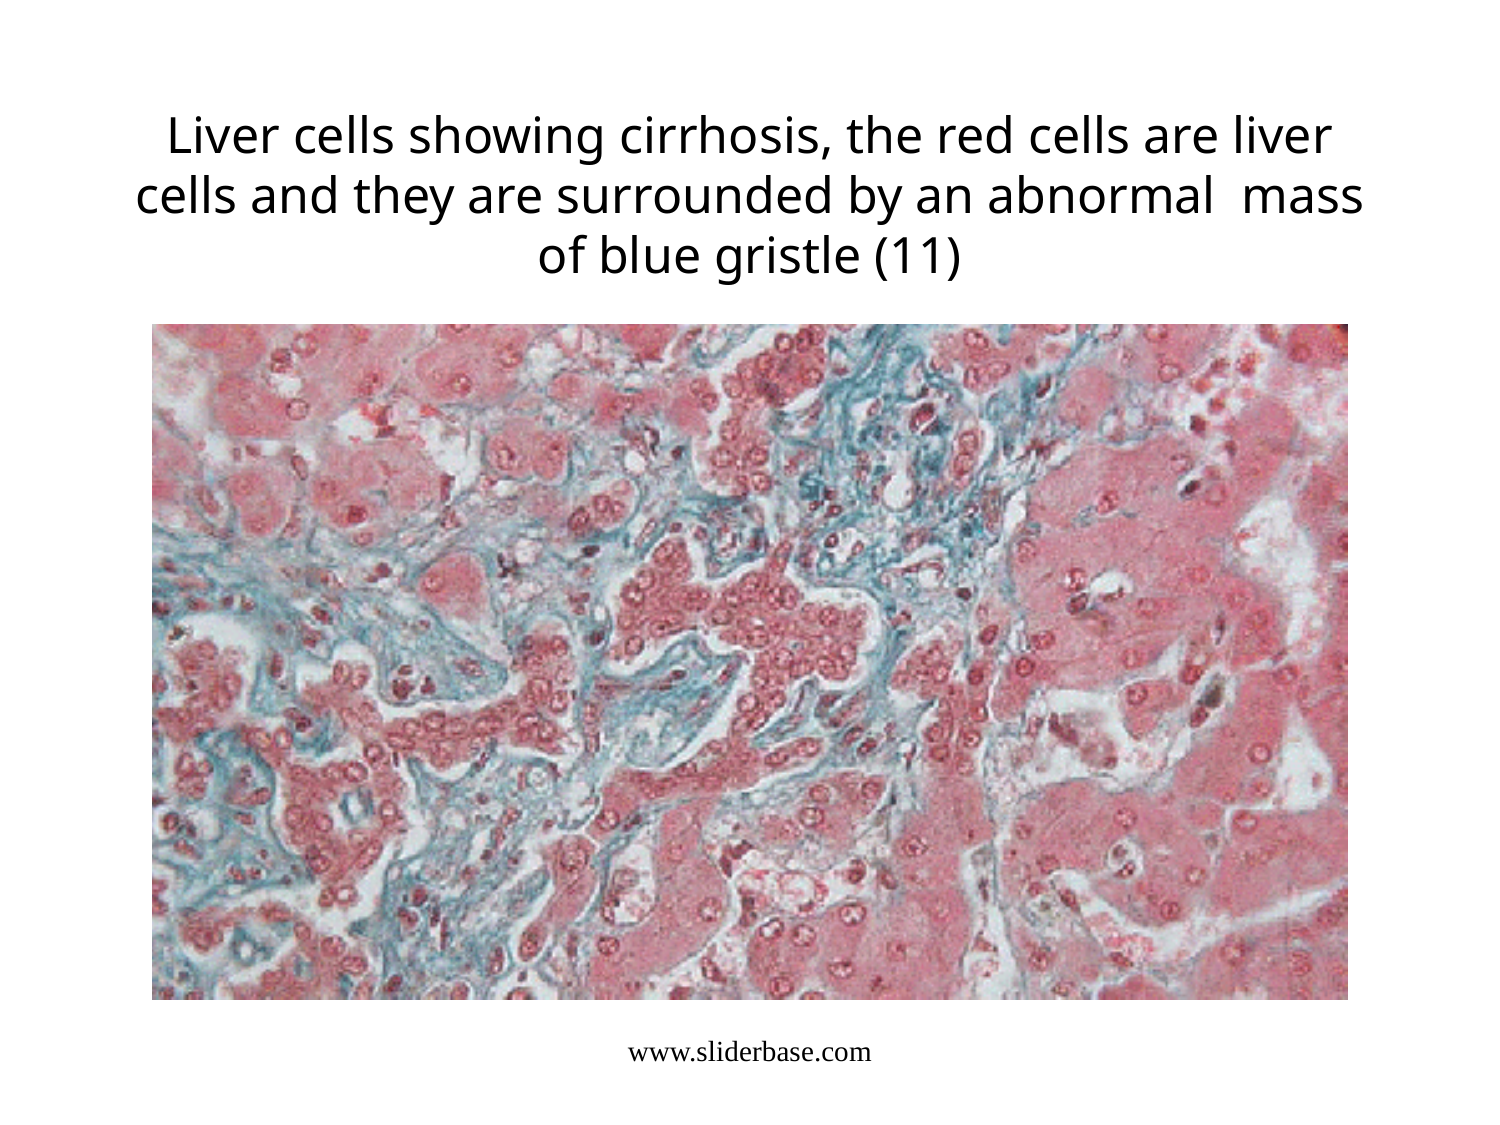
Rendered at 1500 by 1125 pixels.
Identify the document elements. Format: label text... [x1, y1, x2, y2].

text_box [151, 324, 1348, 1001]
footer www.sliderbase.com [512, 1025, 988, 1100]
title Liver cells showing cirrhosis, the red cells are liver cells and they are surrounded by an abnormal mass of blue gristle (11) [112, 99, 1388, 288]
